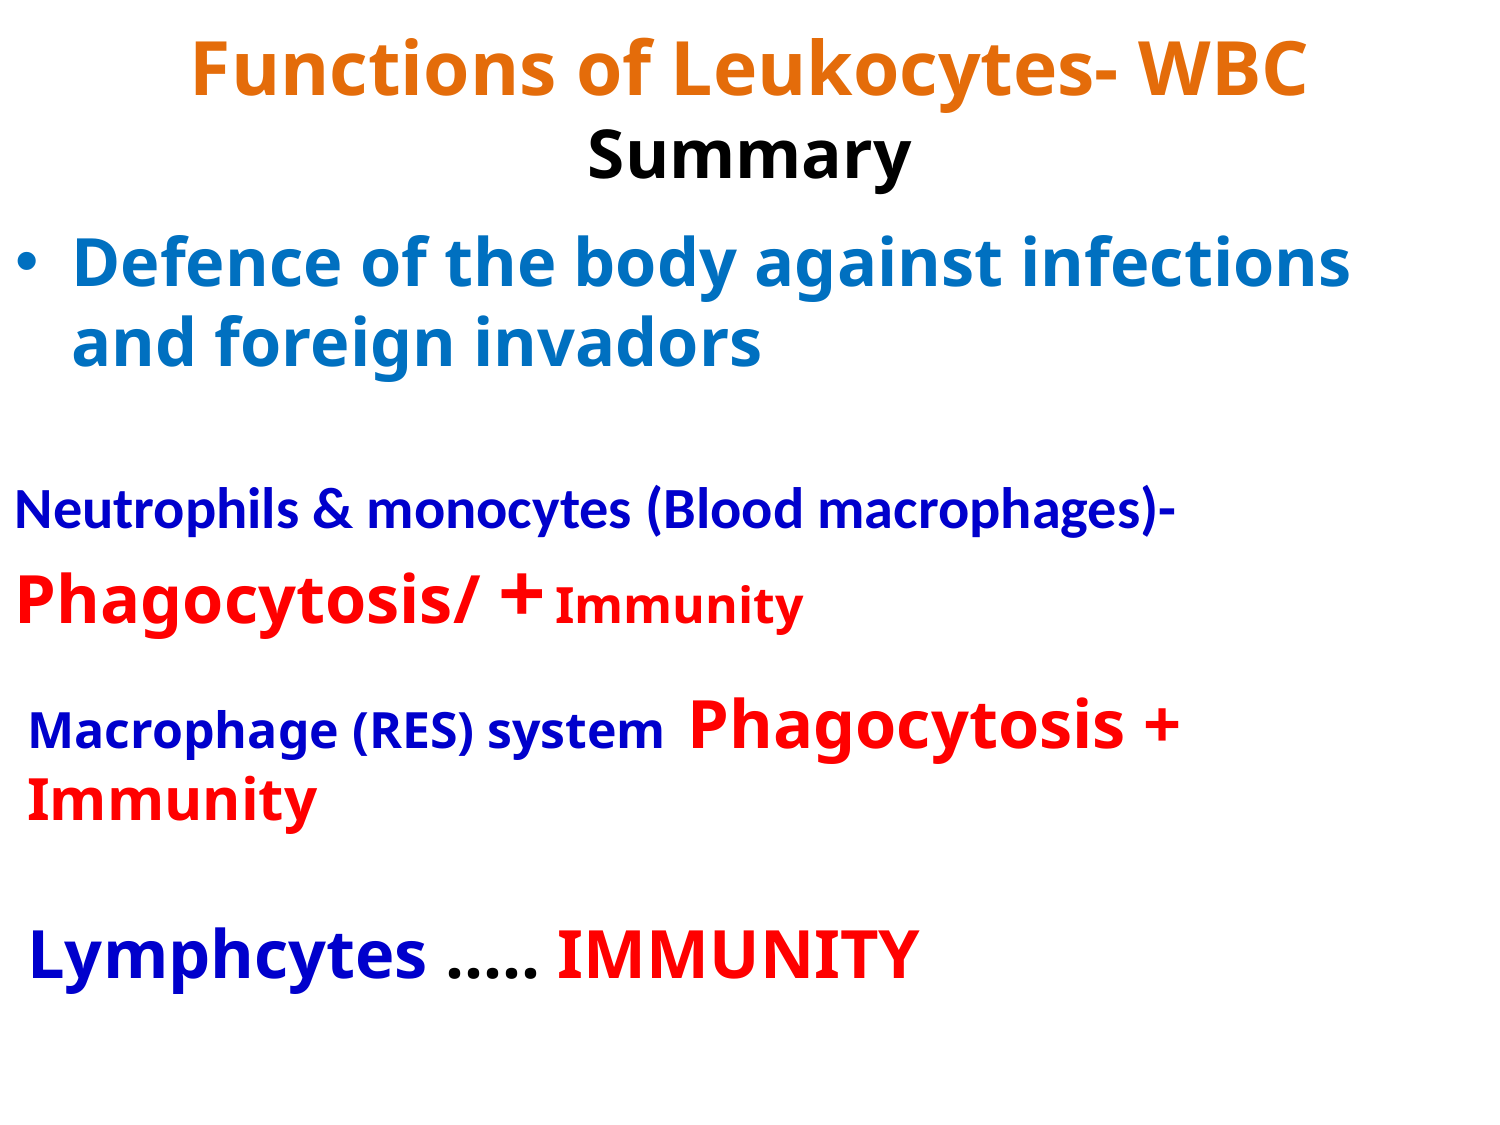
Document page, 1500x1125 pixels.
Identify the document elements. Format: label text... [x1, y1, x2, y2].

text_box Macrophage (RES) system Phagocytosis + Immunity Lymphcytes ….. IMMUNITY [12, 675, 1500, 1000]
list Defence of the body against infections and foreign invadors [0, 212, 1425, 462]
text_box Neutrophils & monocytes (Blood macrophages)- Phagocytosis/ + Immunity [0, 462, 1500, 648]
list Defence of the body against infections and foreign invadors [0, 648, 1425, 1005]
title Functions of Leukocytes- WBC Summary [75, 12, 1425, 200]
